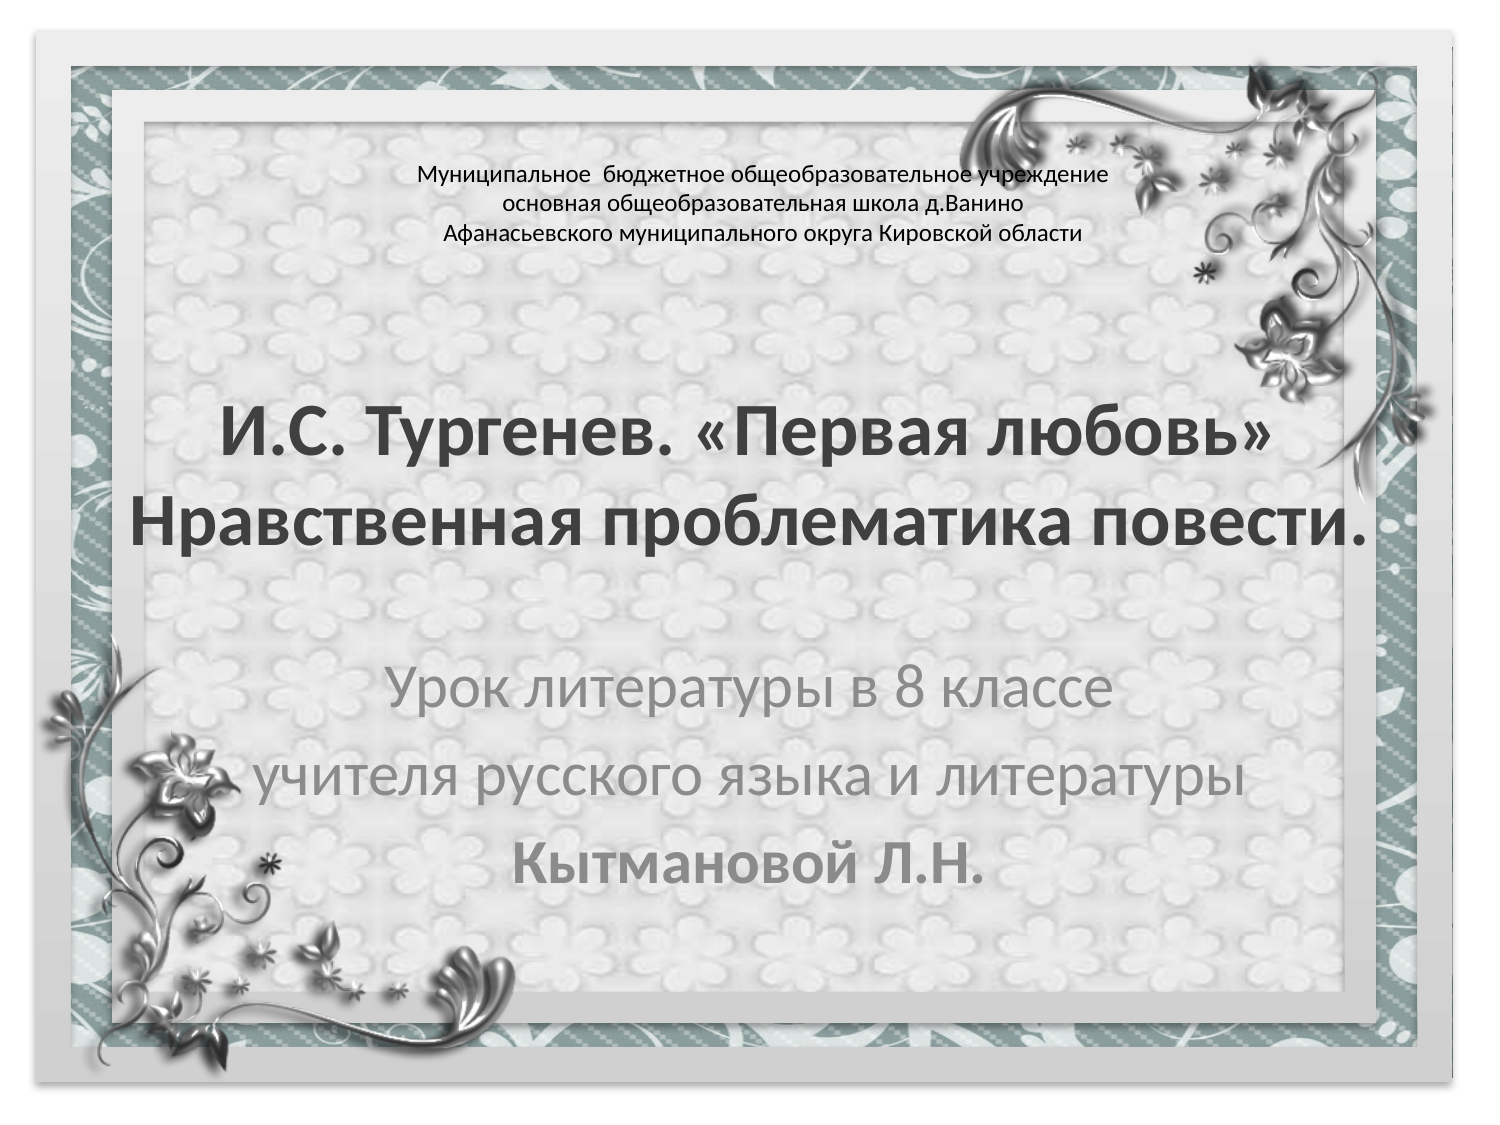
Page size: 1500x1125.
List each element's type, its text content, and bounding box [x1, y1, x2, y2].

title И.С. Тургенев. «Первая любовь» Нравственная проблематика повести. [112, 349, 1388, 591]
picture [144, 122, 937, 349]
picture [71, 66, 937, 597]
subtitle Урок литературы в 8 классе учителя русского языка и литературы Кытмановой Л.Н. [225, 637, 1275, 925]
picture [538, 540, 1417, 1046]
text_box Муниципальное бюджетное общеобразовательное учреждение основная общеобразовательная школа д.Ванино Афанасьевского муниципального округа Кировской области [234, 129, 1219, 255]
picture [144, 591, 1344, 991]
